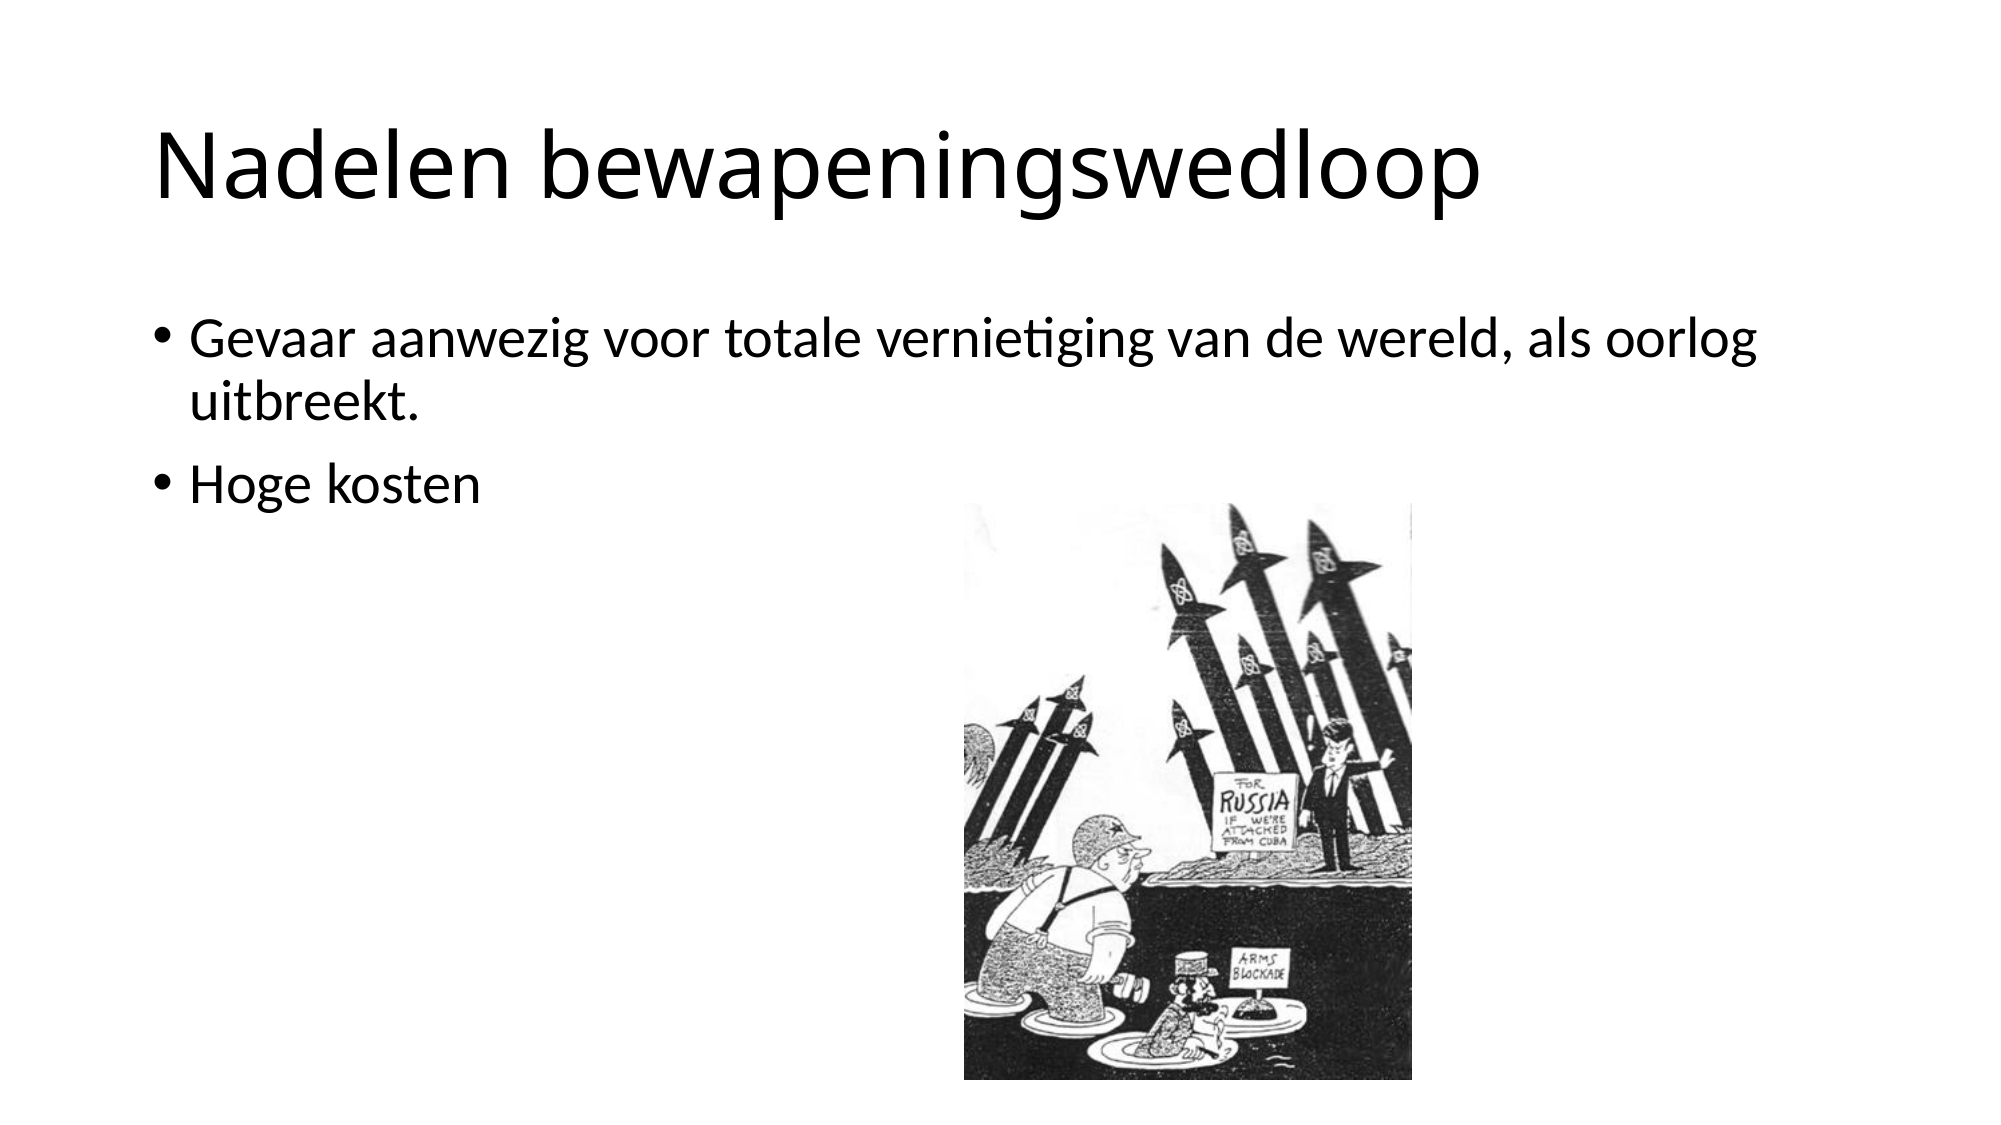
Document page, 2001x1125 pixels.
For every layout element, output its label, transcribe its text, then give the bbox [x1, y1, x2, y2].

title Nadelen bewapeningswedloop [137, 59, 1863, 278]
list Gevaar aanwezig voor totale vernietiging van de wereld, als oorlog uitbreekt. Hoge kosten [137, 299, 1863, 1014]
picture [964, 503, 1412, 1080]
